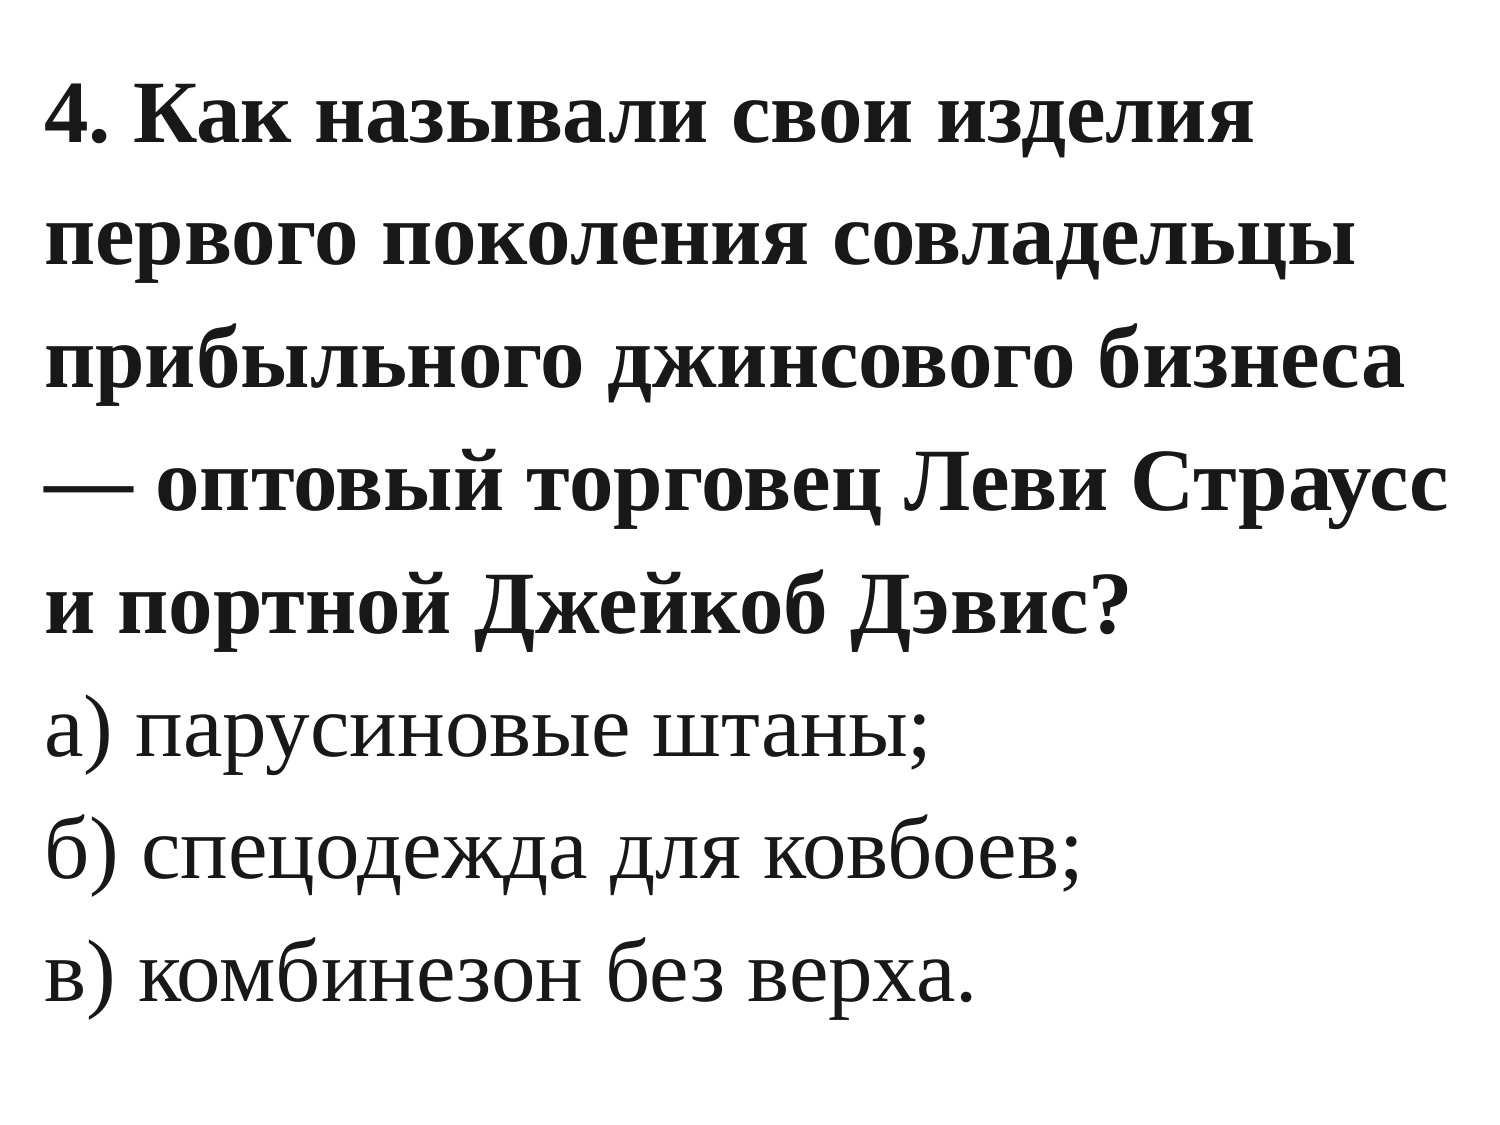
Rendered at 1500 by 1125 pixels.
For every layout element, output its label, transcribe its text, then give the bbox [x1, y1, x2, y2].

title 4. Как называли свои изделия первого поколения совладельцы прибыльного джинсового бизнеса — оптовый торговец Леви Страусс и портной Джейкоб Дэвис? а) парусиновые штаны; б) спецодежда для ковбоев; в) комбинезон без верха. [29, 19, 1471, 1125]
